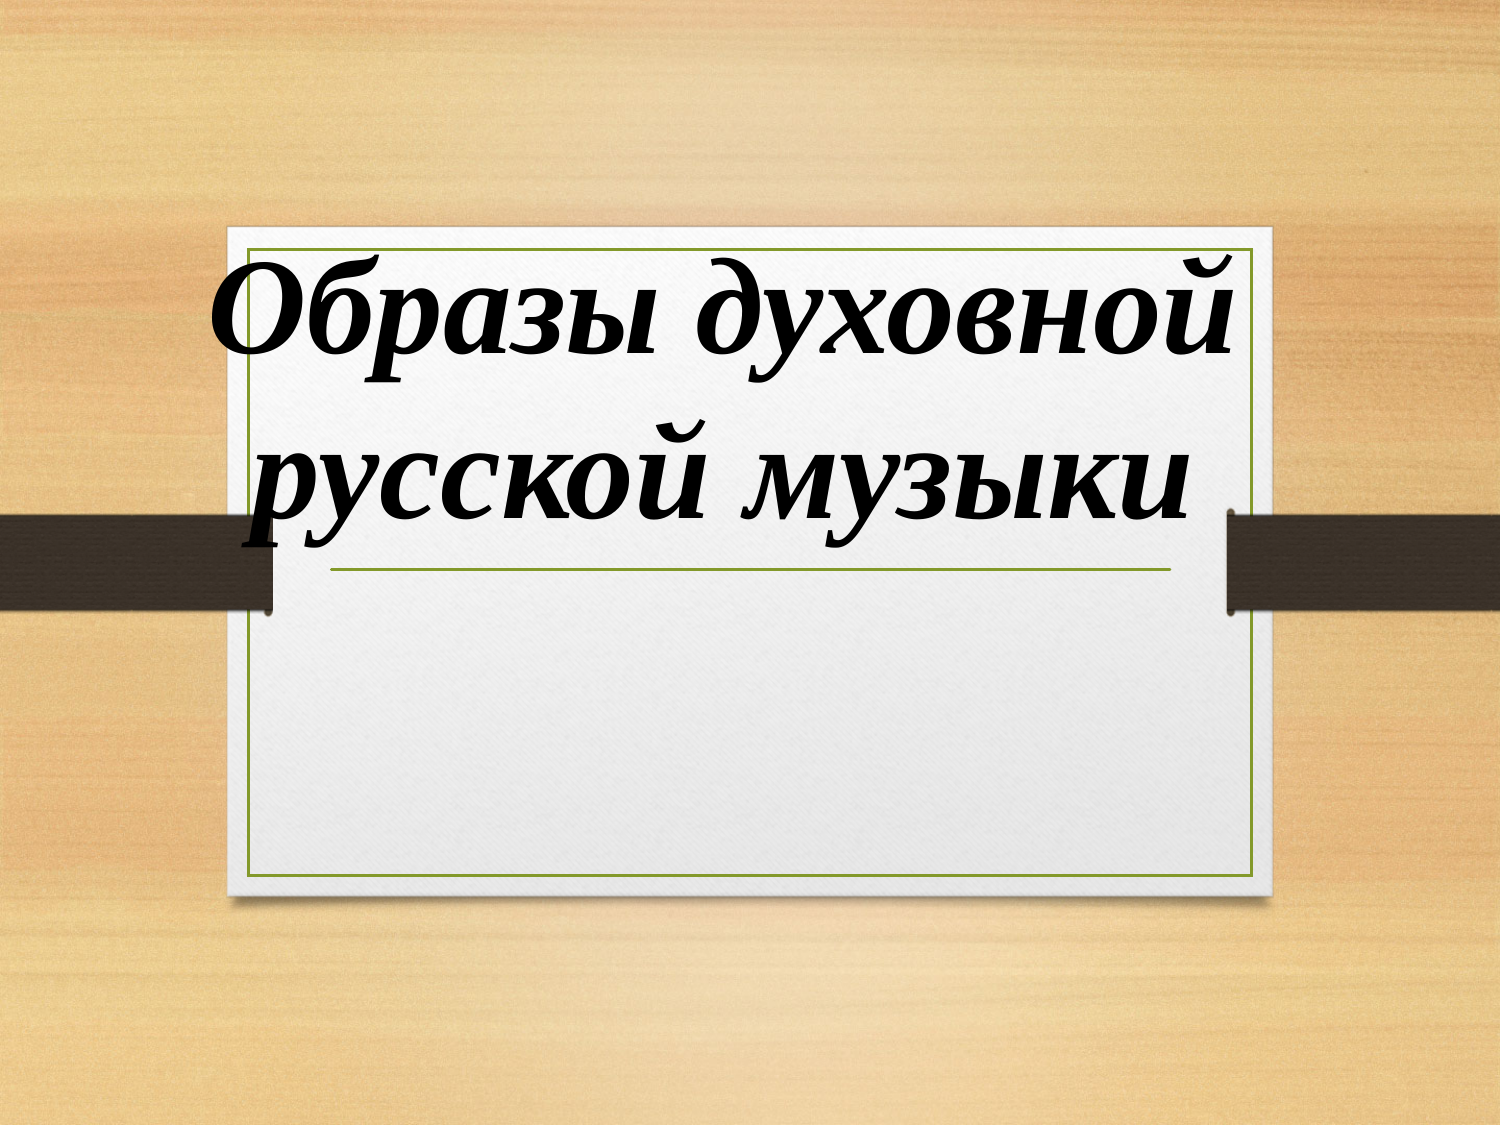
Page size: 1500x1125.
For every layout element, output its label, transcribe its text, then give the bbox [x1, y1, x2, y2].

picture [0, 0, 1500, 1125]
subtitle Образы духовной русской музыки [29, 208, 1417, 528]
